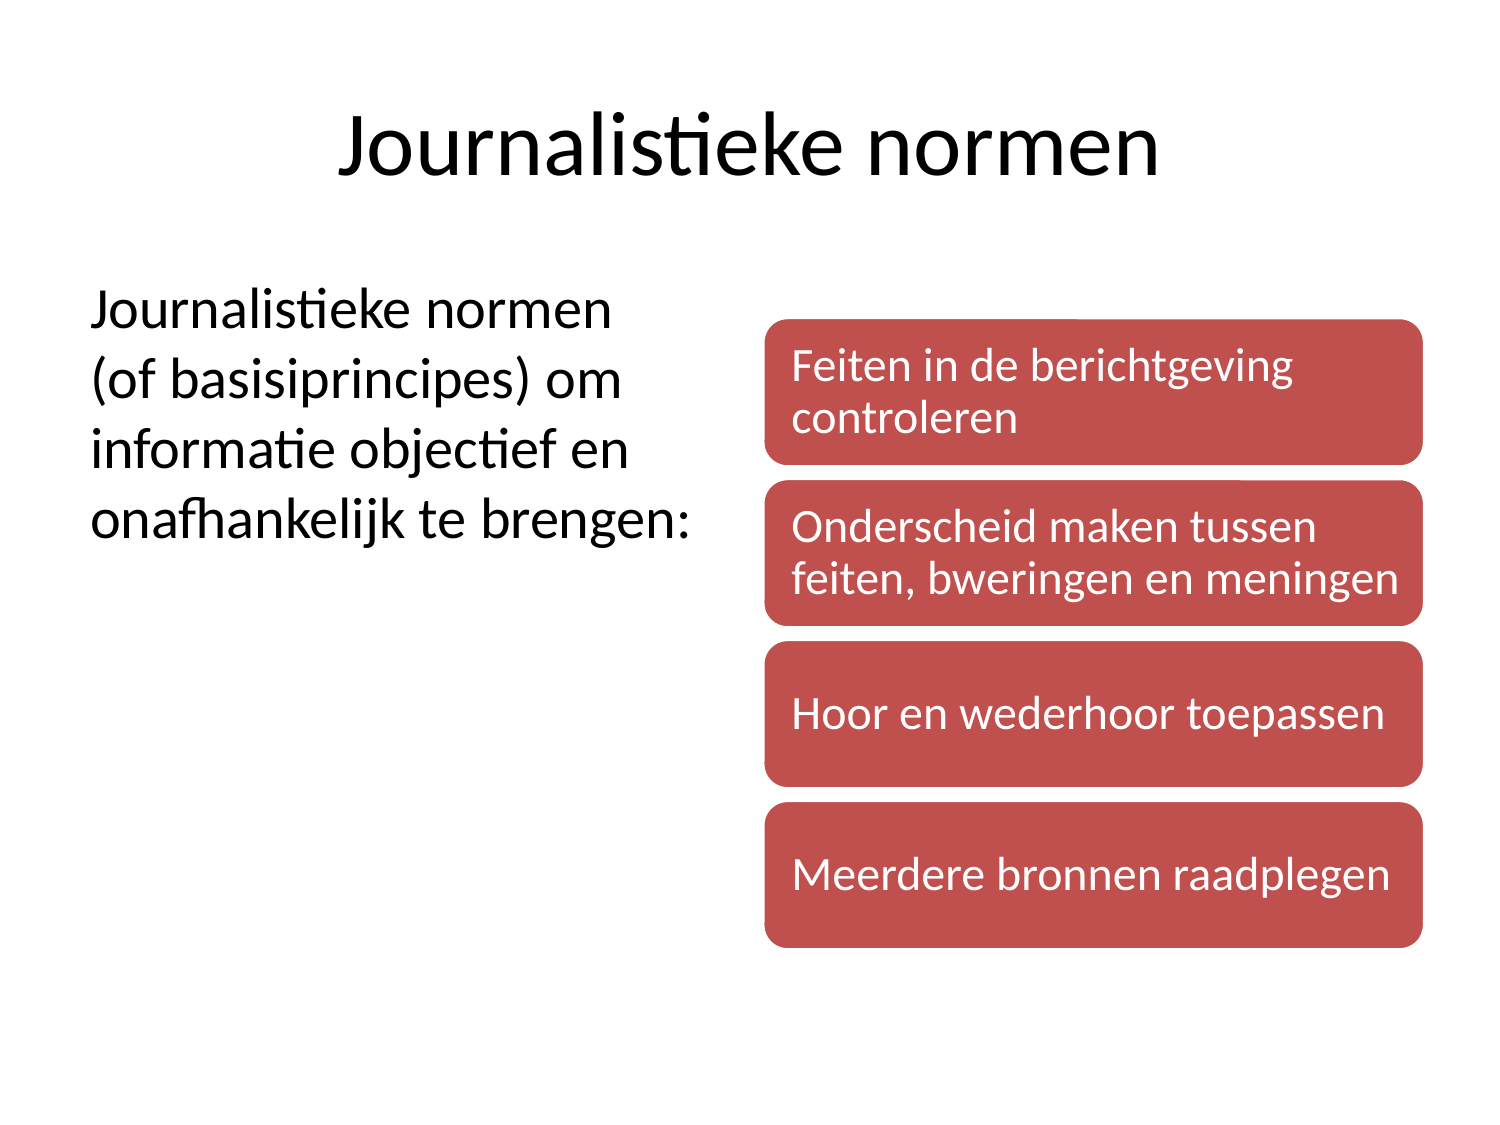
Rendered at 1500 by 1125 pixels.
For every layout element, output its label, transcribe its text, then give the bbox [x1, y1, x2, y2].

title Journalistieke normen [75, 45, 1425, 233]
list Journalistieke normen (of basisiprincipes) om informatie objectief en onafhankelijk te brengen: [75, 262, 738, 1005]
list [762, 262, 1426, 1006]
